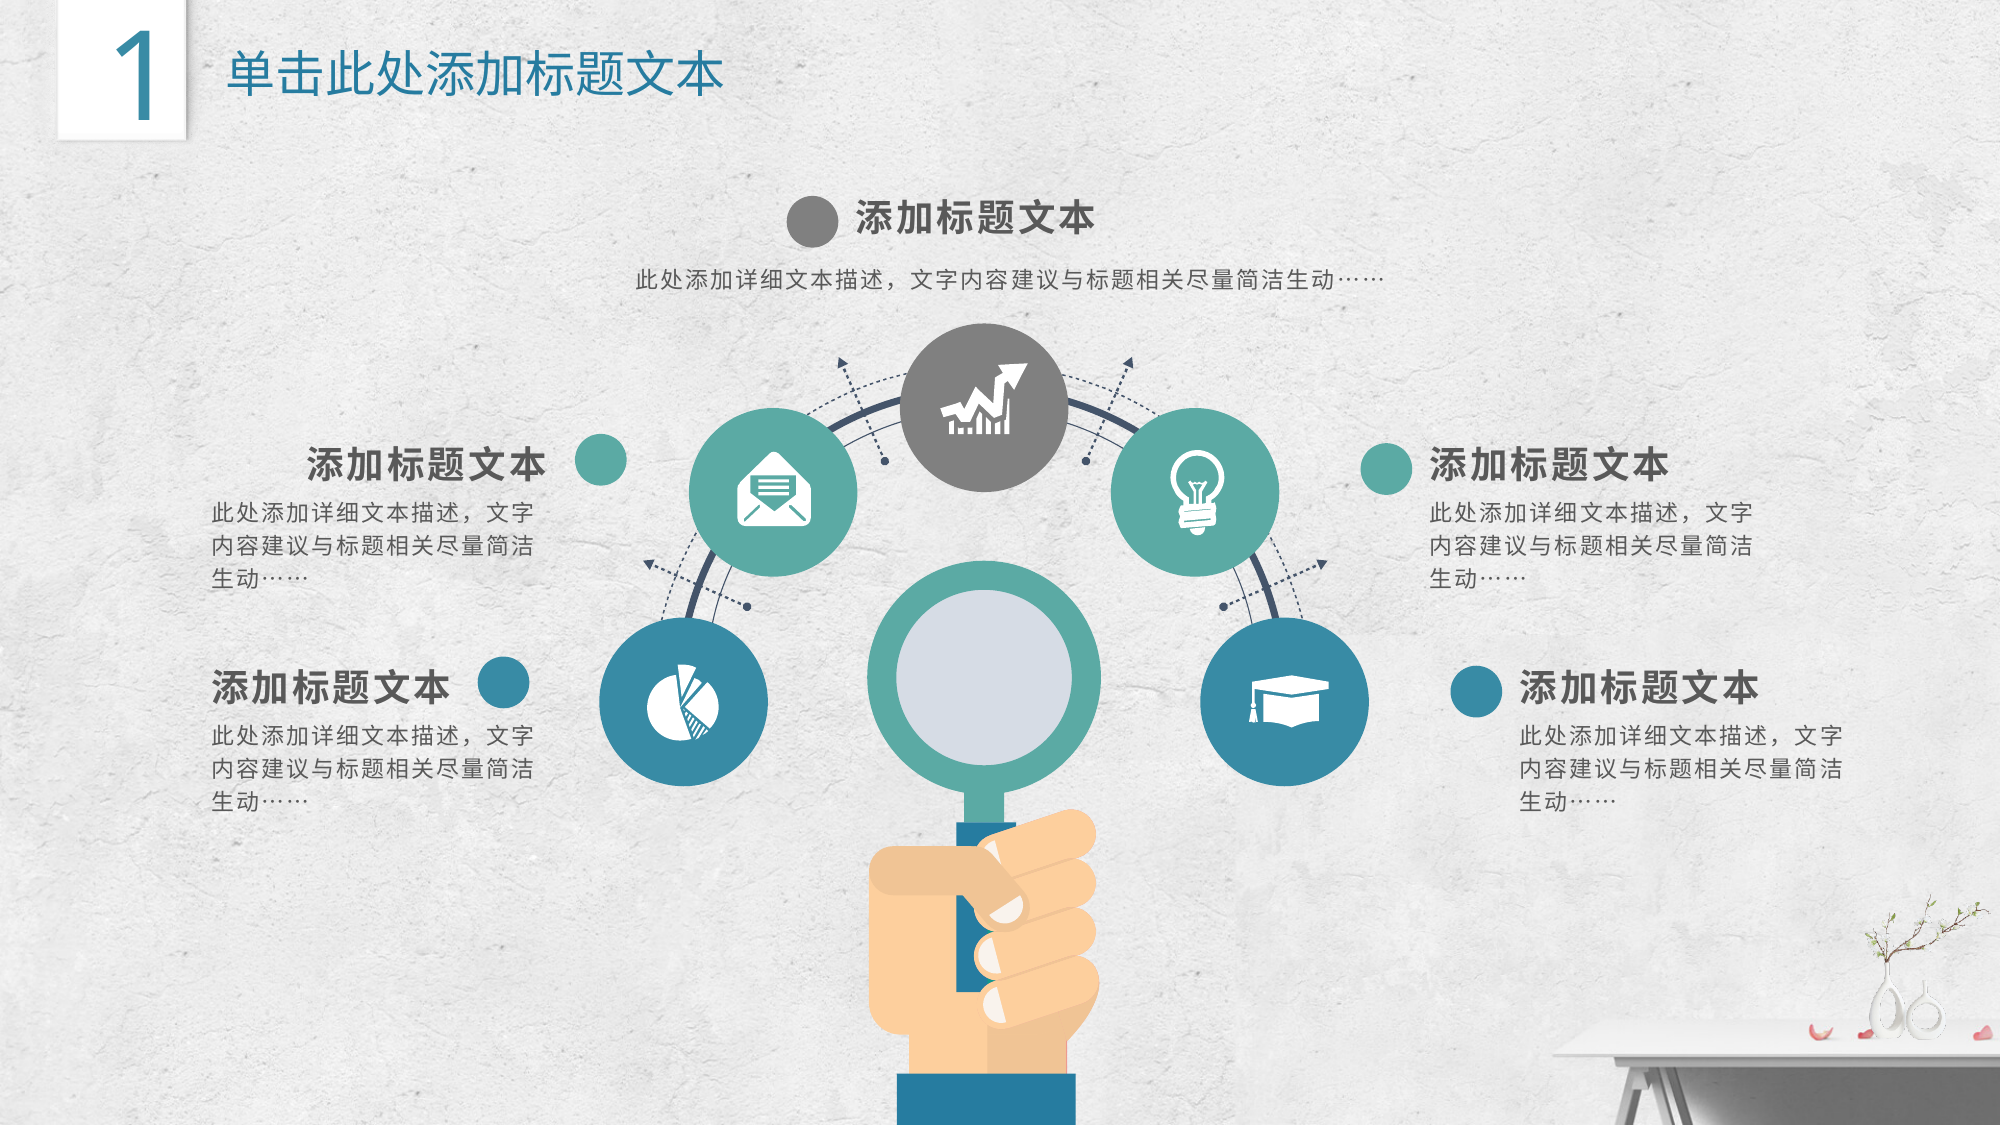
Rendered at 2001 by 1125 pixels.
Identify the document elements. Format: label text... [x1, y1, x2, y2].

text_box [1414, 434, 1797, 601]
text_box [949, 420, 954, 435]
text_box [1004, 398, 1010, 435]
text_box [899, 323, 1069, 493]
text_box 此处添加详细文本描述，文字内容建议与标题相关尽量简洁生动…… [196, 485, 556, 600]
text_box [1359, 442, 1414, 496]
text_box [1249, 552, 1279, 618]
text_box [994, 421, 1001, 435]
text_box [688, 408, 858, 577]
text_box [1449, 664, 1504, 719]
text_box 1 [90, 0, 193, 153]
text_box [1219, 602, 1228, 611]
text_box [837, 357, 849, 369]
text_box [967, 426, 973, 435]
text_box [976, 411, 983, 435]
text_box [620, 186, 1480, 299]
text_box [573, 432, 628, 487]
text_box [677, 664, 697, 698]
text_box [940, 363, 1028, 422]
text_box [743, 602, 752, 611]
text_box [1200, 617, 1369, 787]
picture [0, 0, 2000, 1125]
text_box [1110, 408, 1280, 577]
text_box [1068, 397, 1139, 434]
text_box [1170, 450, 1225, 536]
text_box [1263, 693, 1319, 728]
text_box [880, 457, 889, 466]
text_box 单击此处添加标题文本 [210, 35, 924, 110]
text_box [1122, 356, 1134, 369]
text_box [737, 451, 811, 527]
text_box [476, 655, 531, 710]
text_box 添加标题文本 [196, 656, 579, 717]
text_box [647, 674, 702, 741]
text_box 添加标题文本 [291, 433, 674, 494]
text_box [957, 426, 964, 435]
text_box [643, 559, 655, 571]
text_box [1316, 559, 1328, 571]
text_box [683, 682, 719, 740]
text_box [1081, 457, 1091, 466]
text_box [867, 560, 1109, 1125]
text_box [1504, 656, 1887, 824]
text_box [827, 396, 900, 433]
text_box [599, 617, 768, 787]
text_box [685, 550, 716, 618]
text_box [1249, 675, 1329, 723]
text_box 此处添加详细文本描述，文字内容建议与标题相关尽量简洁生动…… [196, 717, 556, 822]
text_box [985, 417, 991, 435]
